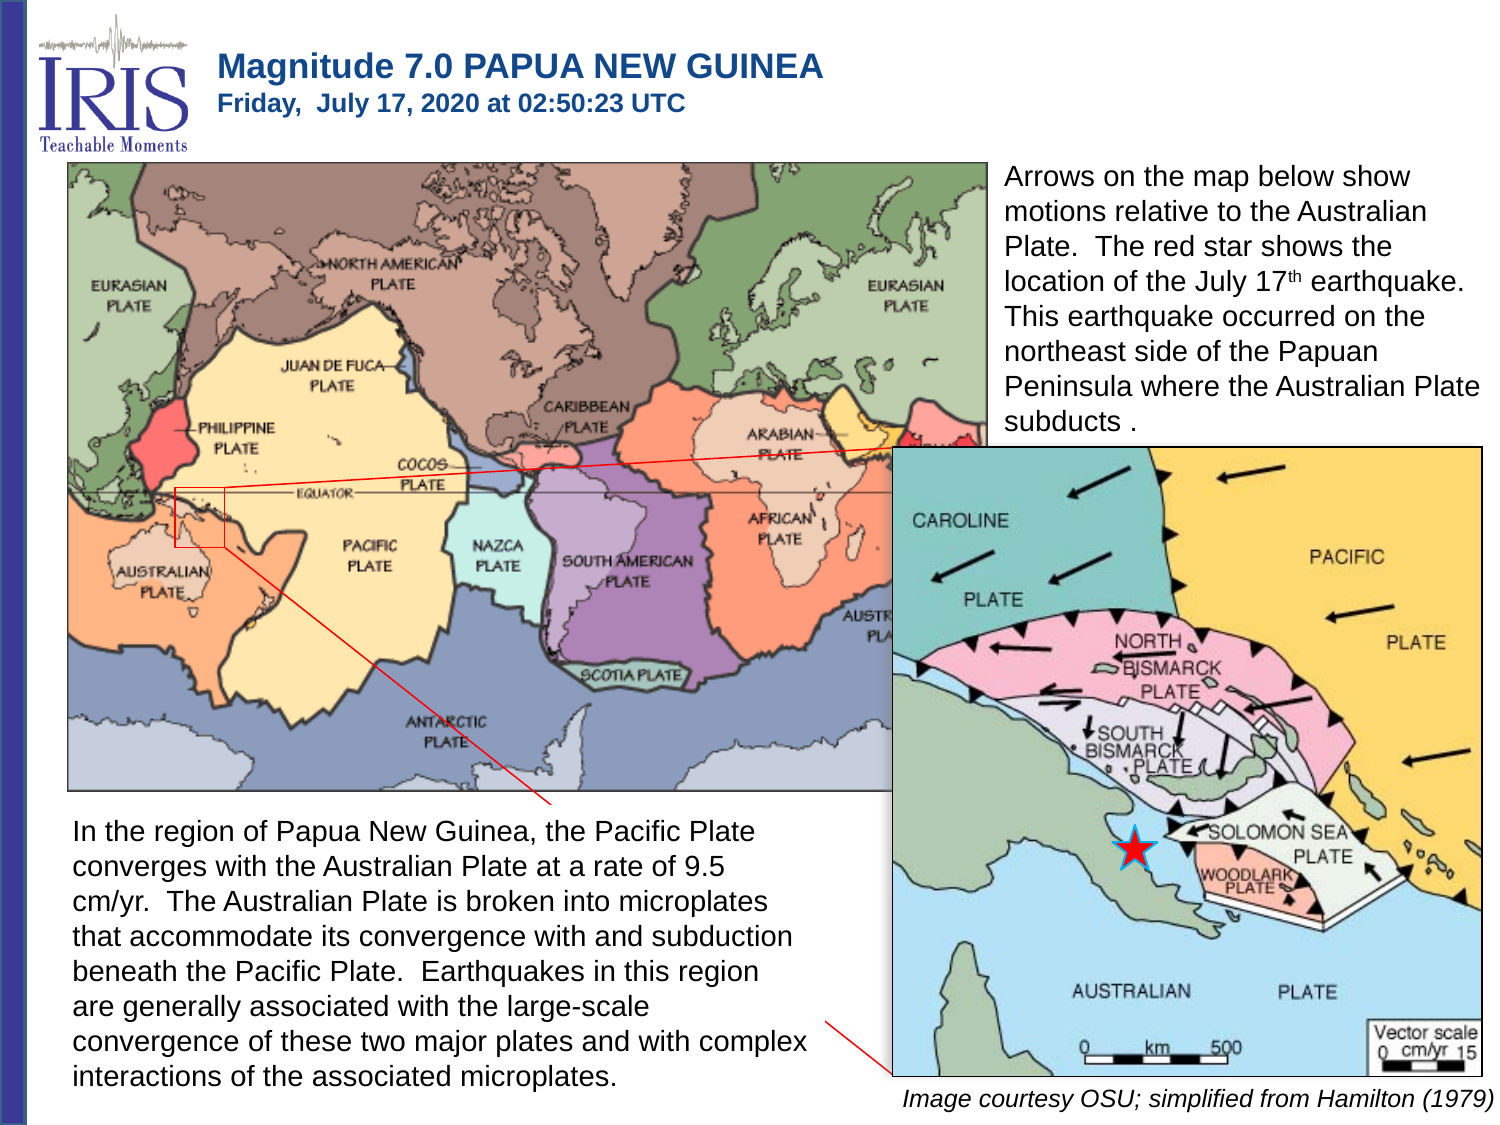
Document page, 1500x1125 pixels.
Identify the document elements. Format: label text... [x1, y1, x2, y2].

text_box Image courtesy OSU; simplified from Hamilton (1979) [887, 1074, 1500, 1120]
text_box Arrows on the map below show motions relative to the Australian Plate. The red star shows the location of the July 17th earthquake. This earthquake occurred on the northeast side of the Papuan Peninsula where the Australian Plate subducts . [989, 149, 1500, 445]
text_box In the region of Papua New Guinea, the Pacific Plate converges with the Australian Plate at a rate of 9.5 cm/yr. The Australian Plate is broken into microplates that accommodate its convergence with and subduction beneath the Pacific Plate. Earthquakes in this region are generally associated with the large-scale convergence of these two major plates and with complex interactions of the associated microplates. [57, 804, 825, 1100]
text_box [0, 0, 27, 1125]
picture [39, 12, 1482, 1076]
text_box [224, 447, 891, 488]
text_box Magnitude 7.0 PAPUA NEW GUINEA Friday, July 17, 2020 at 02:50:23 UTC [202, 0, 1499, 125]
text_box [224, 547, 887, 1075]
